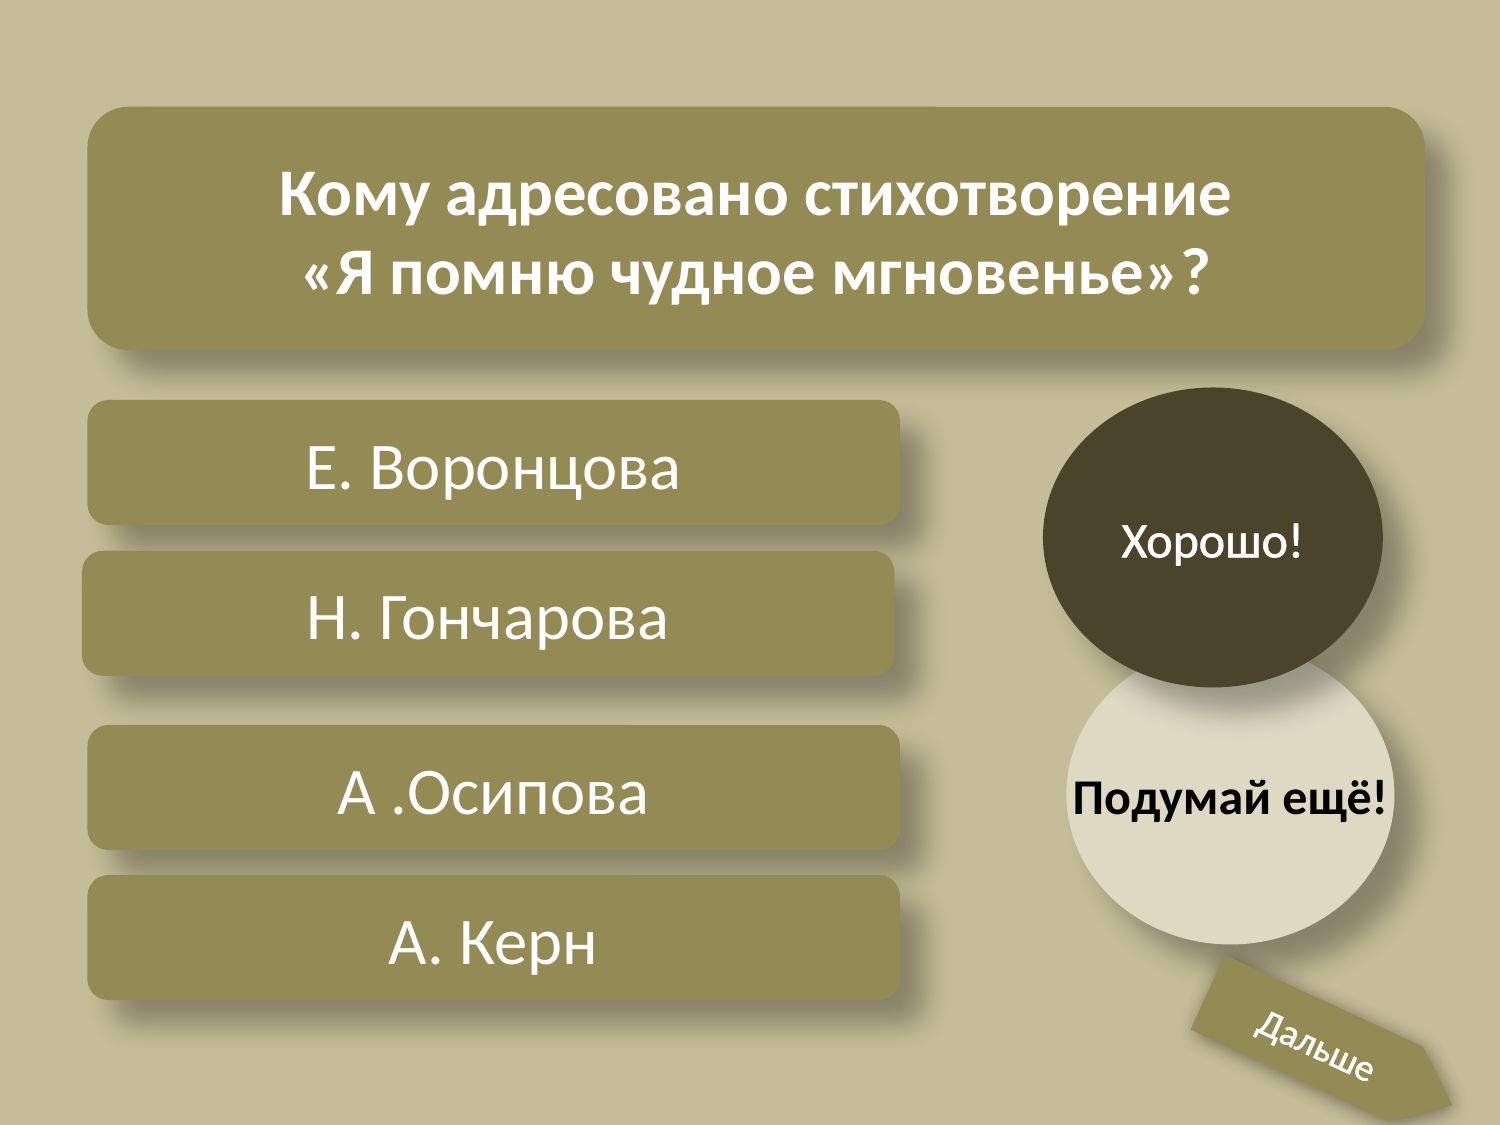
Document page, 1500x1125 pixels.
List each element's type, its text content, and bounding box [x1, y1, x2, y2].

text_box Е. Воронцова [87, 399, 900, 526]
text_box Подумай ещё! [1066, 688, 1395, 945]
text_box А. Керн [87, 874, 900, 1001]
text_box А .Осипова [87, 724, 900, 851]
text_box Н. Гончарова [81, 550, 895, 676]
text_box Кому адресовано стихотворение «Я помню чудное мгновенье»? [87, 106, 1425, 351]
text_box Дальше [1190, 955, 1453, 1122]
text_box Хорошо! [1042, 387, 1383, 688]
text_box [112, 146, 1388, 207]
